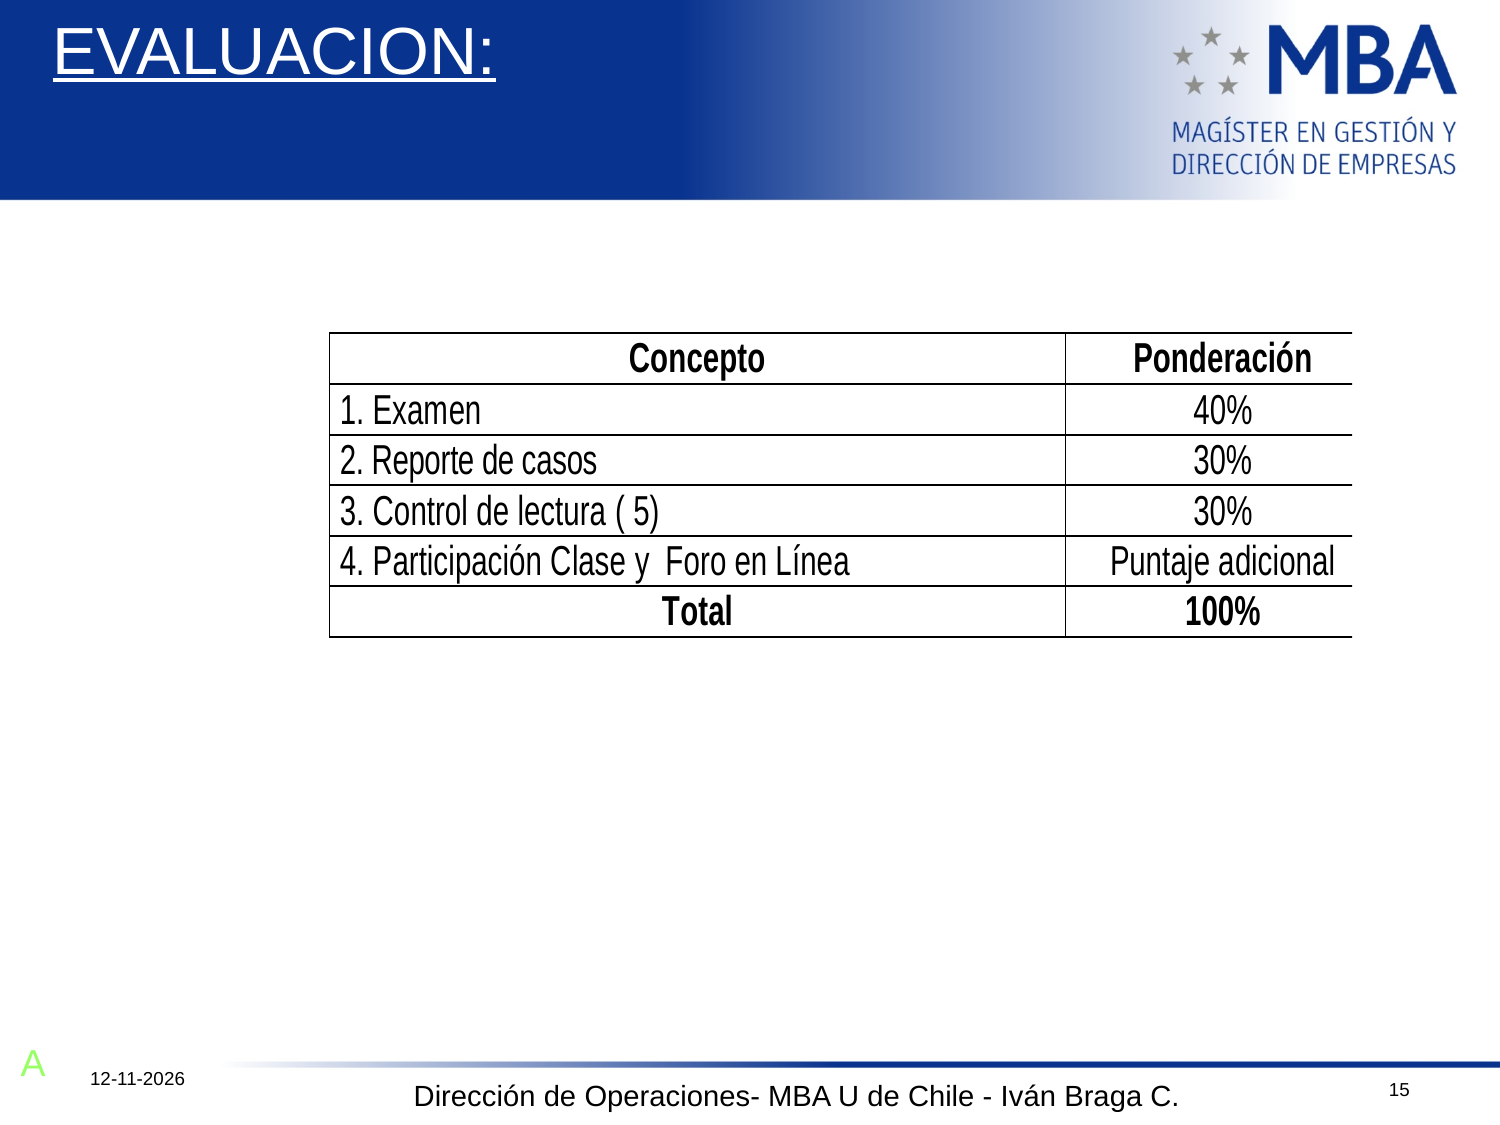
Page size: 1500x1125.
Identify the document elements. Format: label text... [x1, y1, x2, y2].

text_box A [5, 1031, 61, 1092]
list EVALUACION: [37, 0, 1313, 675]
slide_number 15 [1234, 1070, 1426, 1125]
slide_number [74, 1058, 426, 1103]
picture [0, 0, 1500, 1125]
footer [501, 1070, 1034, 1125]
